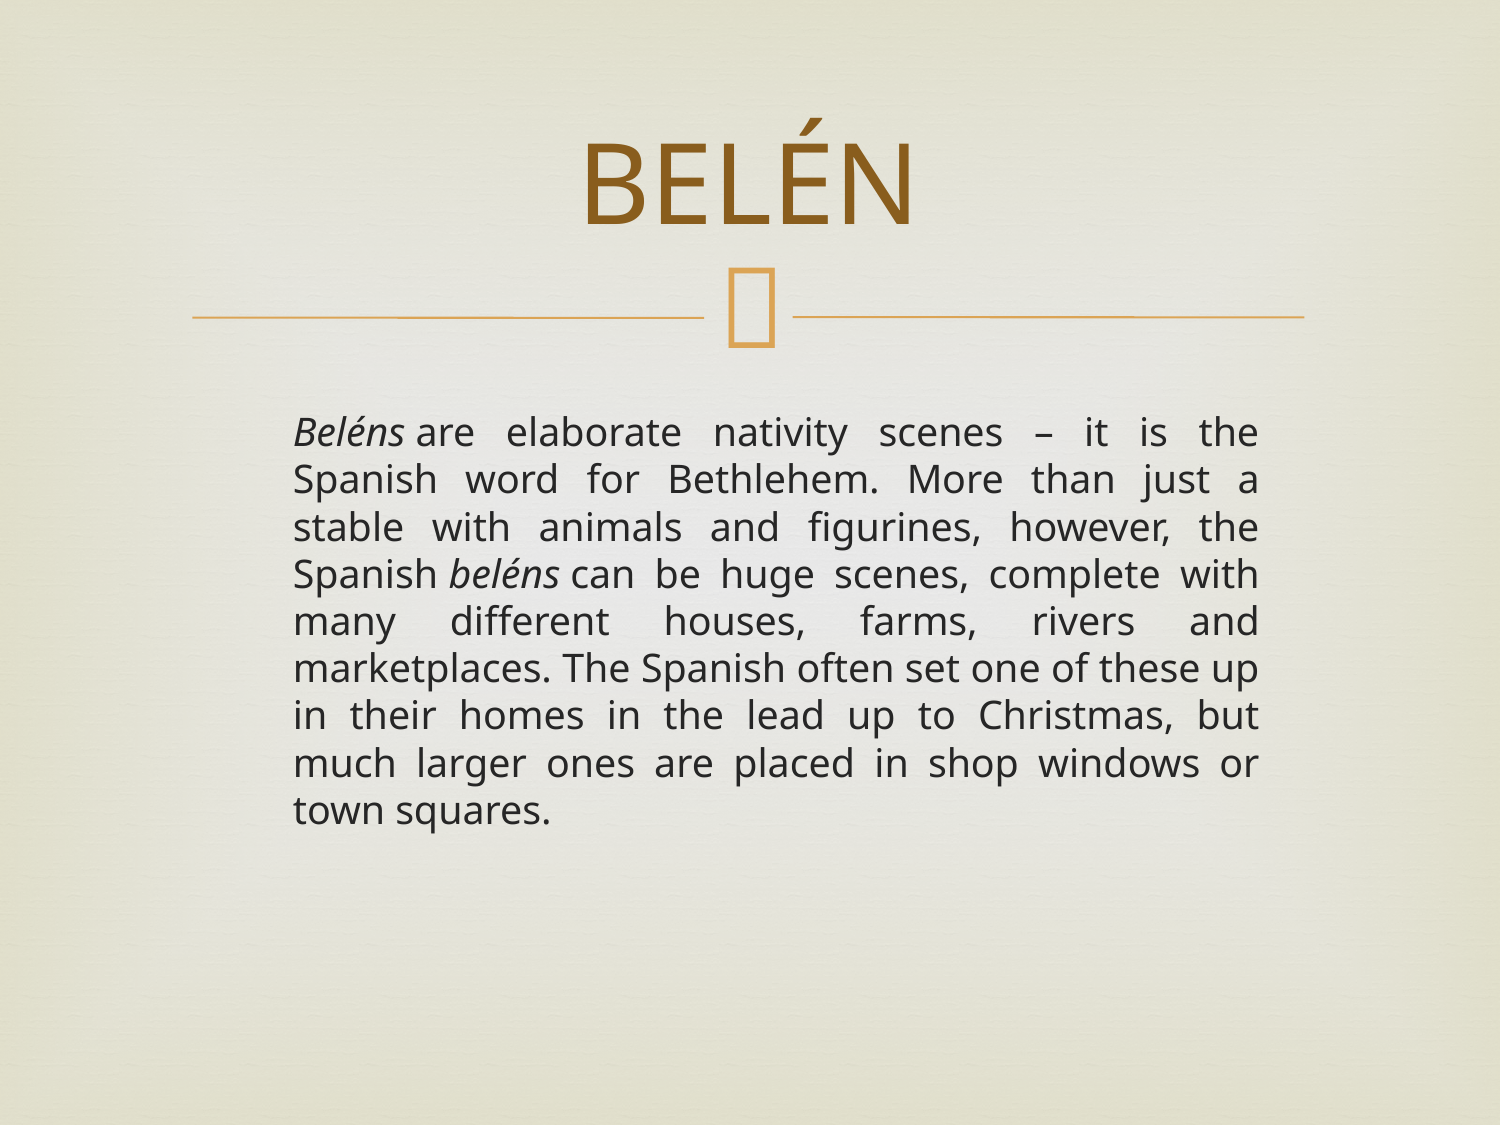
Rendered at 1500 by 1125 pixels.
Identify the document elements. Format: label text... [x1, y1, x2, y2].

list Beléns are elaborate nativity scenes – it is the Spanish word for Bethlehem. More than just a stable with animals and figurines, however, the Spanish beléns can be huge scenes, complete with many different houses, farms, rivers and marketplaces. The Spanish often set one of these up in their homes in the lead up to Christmas, but much larger ones are placed in shop windows or town squares. [225, 399, 1275, 917]
title BELÉN [112, 93, 1386, 267]
